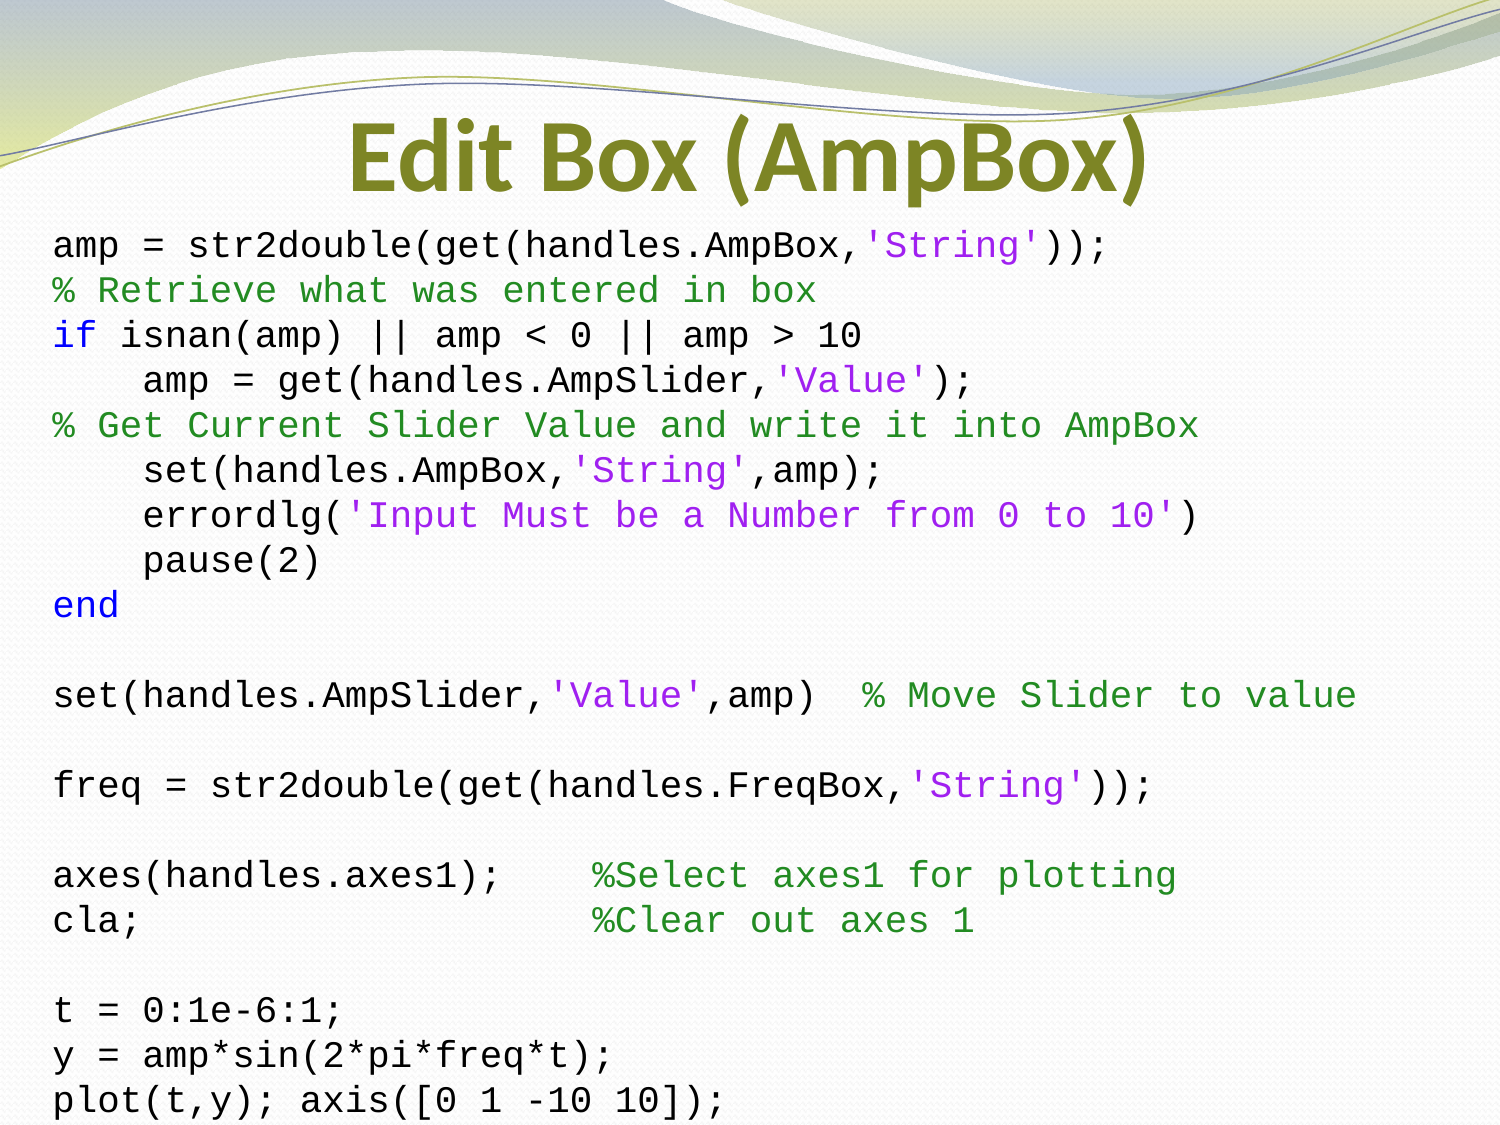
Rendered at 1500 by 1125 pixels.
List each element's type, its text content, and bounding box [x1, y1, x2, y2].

text_box amp = str2double(get(handles.AmpBox,'String')); % Retrieve what was entered in box if isnan(amp) || amp < 0 || amp > 10 amp = get(handles.AmpSlider,'Value'); % Get Current Slider Value and write it into AmpBox set(handles.AmpBox,'String',amp); errordlg('Input Must be a Number from 0 to 10') pause(2) end set(handles.AmpSlider,'Value',amp) % Move Slider to value freq = str2double(get(handles.FreqBox,'String')); axes(handles.axes1); %Select axes1 for plotting cla; %Clear out axes 1 t = 0:1e-6:1; y = amp*sin(2*pi*freq*t); plot(t,y); axis([0 1 -10 10]); [37, 212, 1500, 1125]
title Edit Box (AmpBox) [75, 24, 1425, 212]
